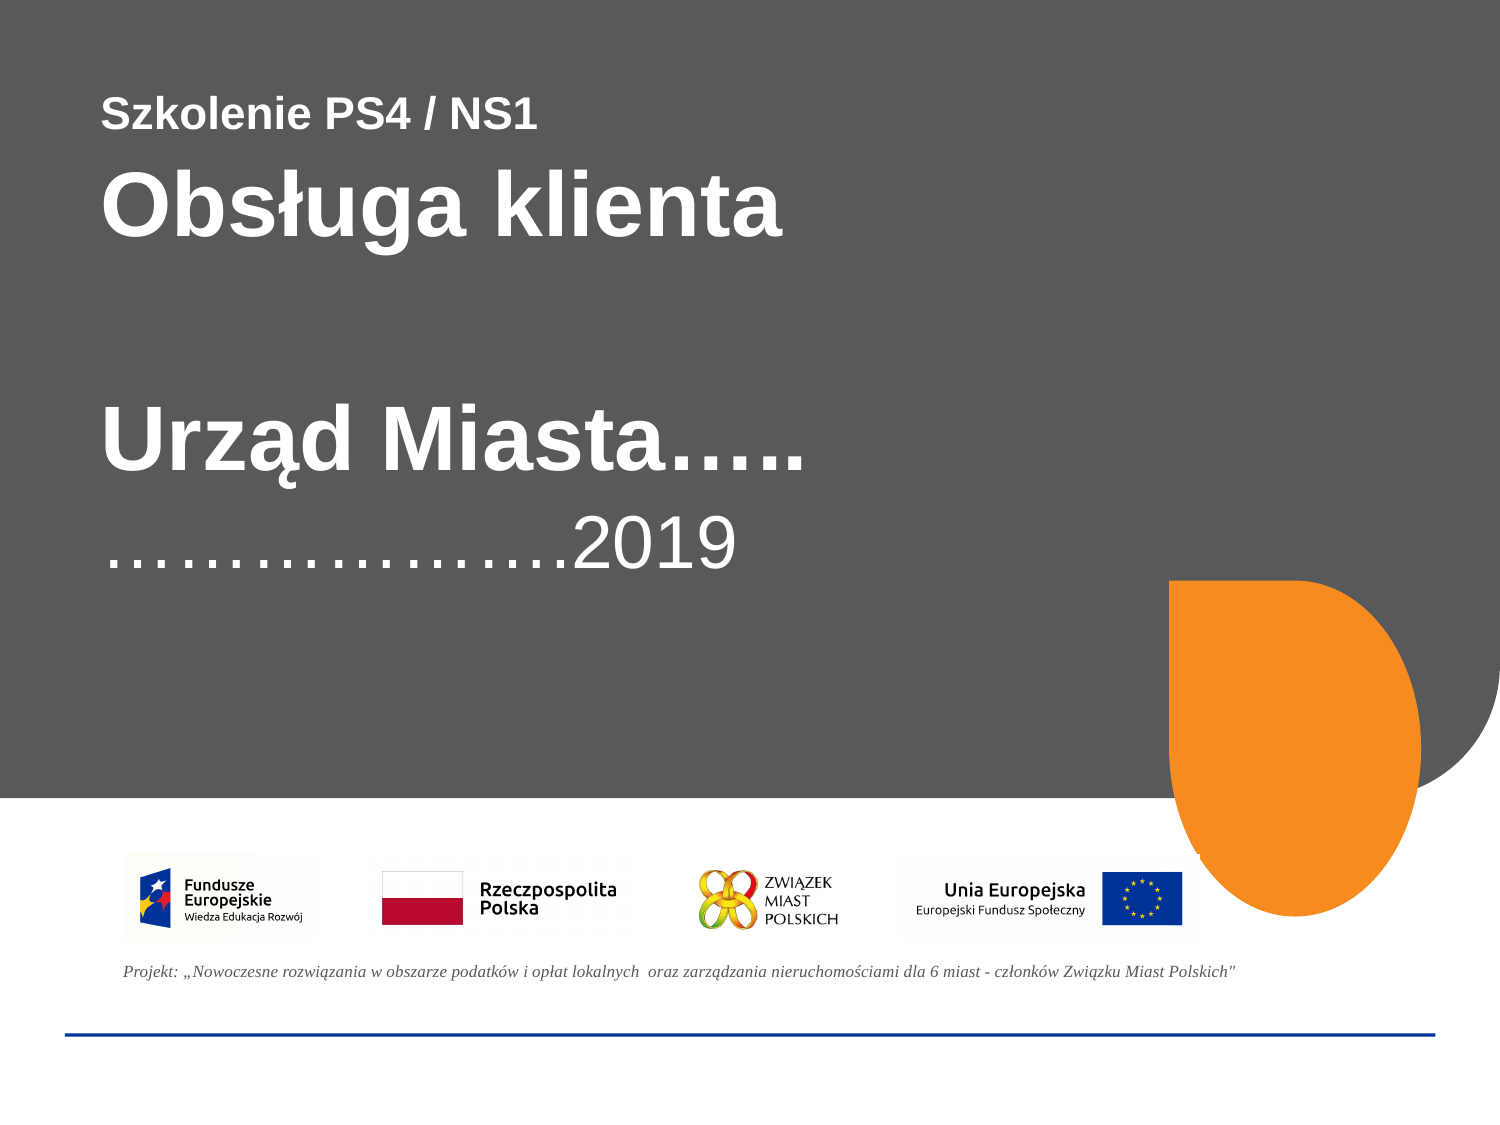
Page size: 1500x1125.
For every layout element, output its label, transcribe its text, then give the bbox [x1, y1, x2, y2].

picture [125, 852, 1277, 944]
text_box Projekt: „Nowoczesne rozwiązania w obszarze podatków i opłat lokalnych oraz zarządzania nieruchomościami dla 6 miast - członków Związku Miast Polskich" [23, 952, 1343, 988]
title Szkolenie PS4 / NS1 Obsługa klienta Urząd Miasta….. ……………….2019 [100, 71, 1010, 585]
